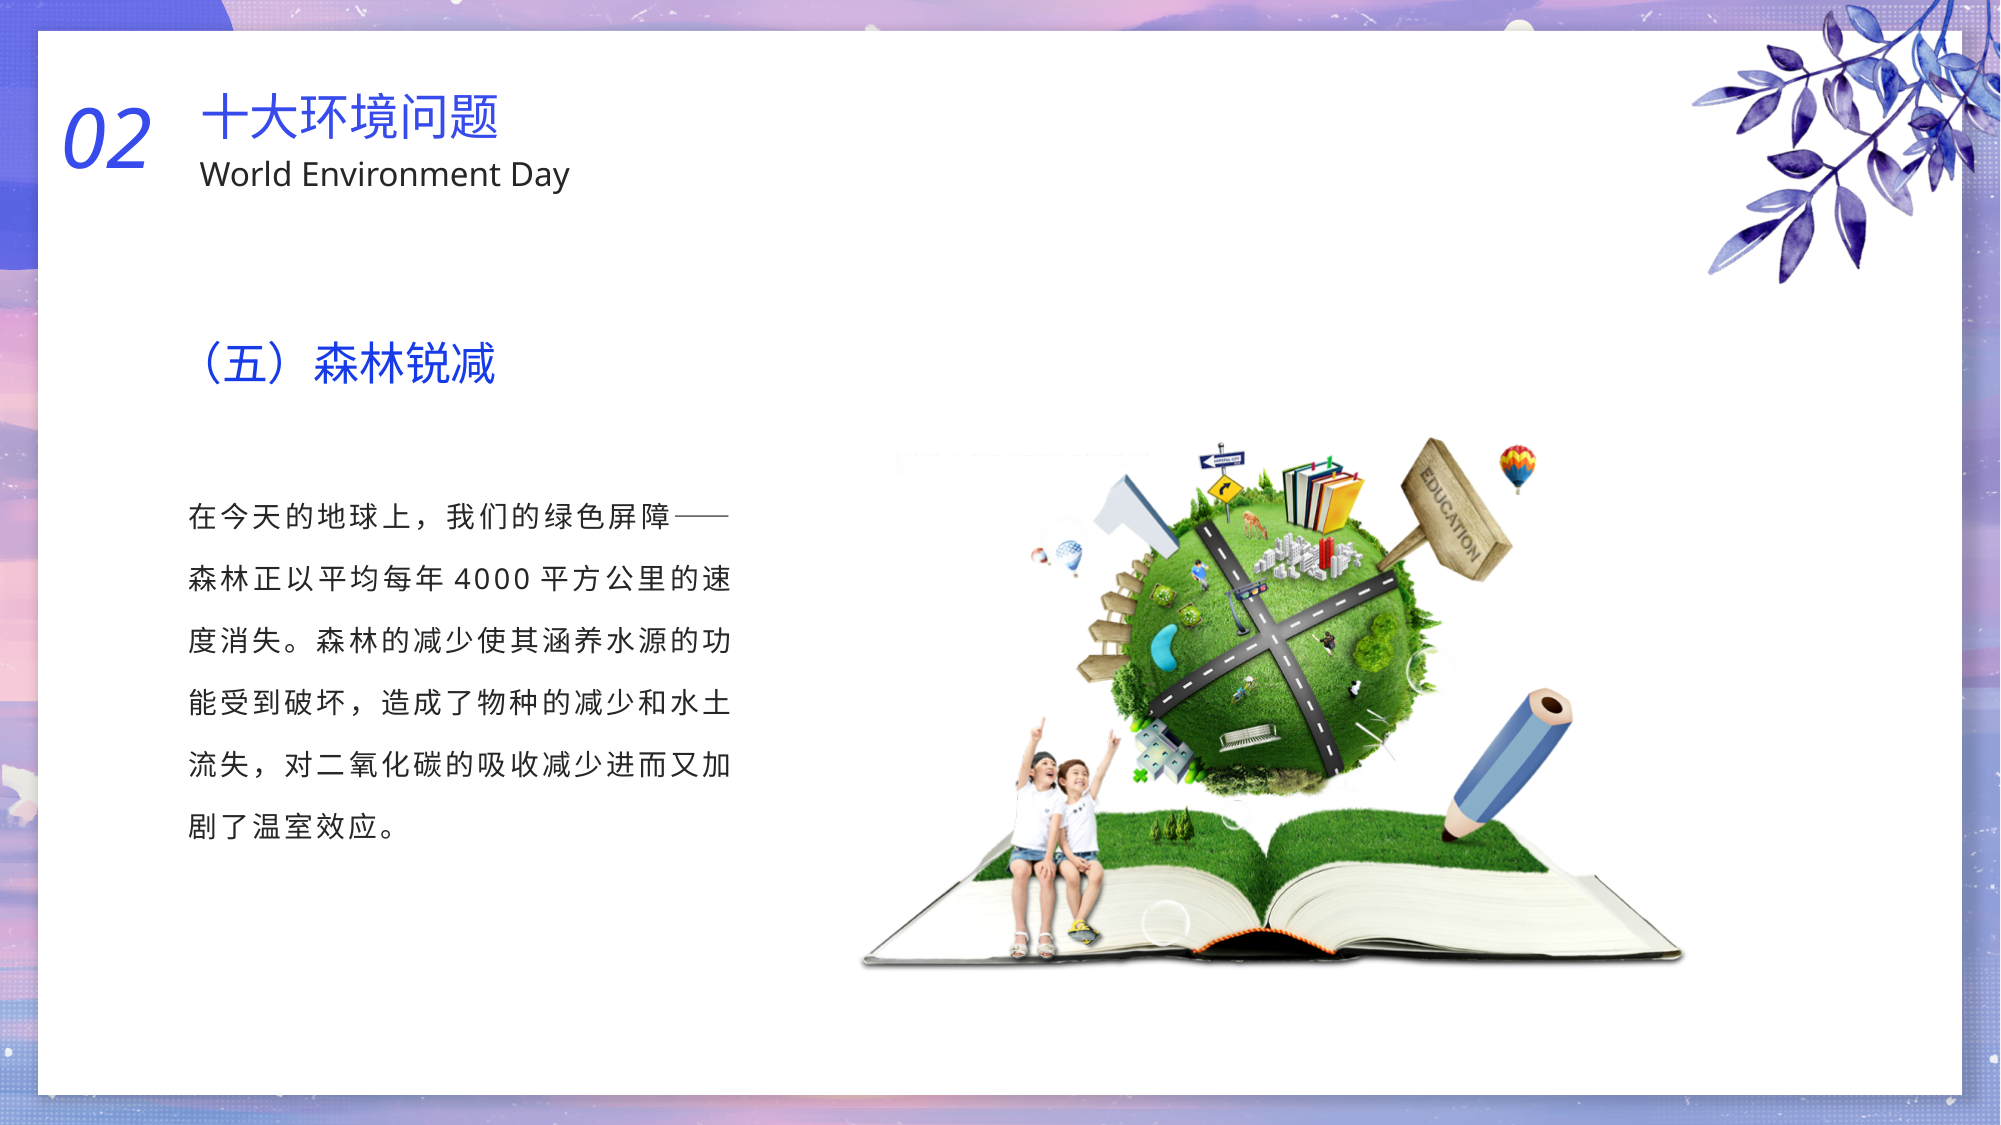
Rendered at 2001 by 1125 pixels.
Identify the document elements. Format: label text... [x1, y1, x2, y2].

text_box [40, 77, 729, 202]
picture [820, 385, 1728, 982]
list 在今天的地球上，我们的绿色屏障——森林正以平均每年4000平方公里的速度消失。森林的减少使其涵养水源的功能受到破坏，造成了物种的减少和水土流失，对二氧化碳的吸收减少进而又加剧了温室效应。 [159, 463, 750, 856]
picture [0, 0, 2001, 1125]
text_box （五）森林锐减 [161, 294, 512, 398]
